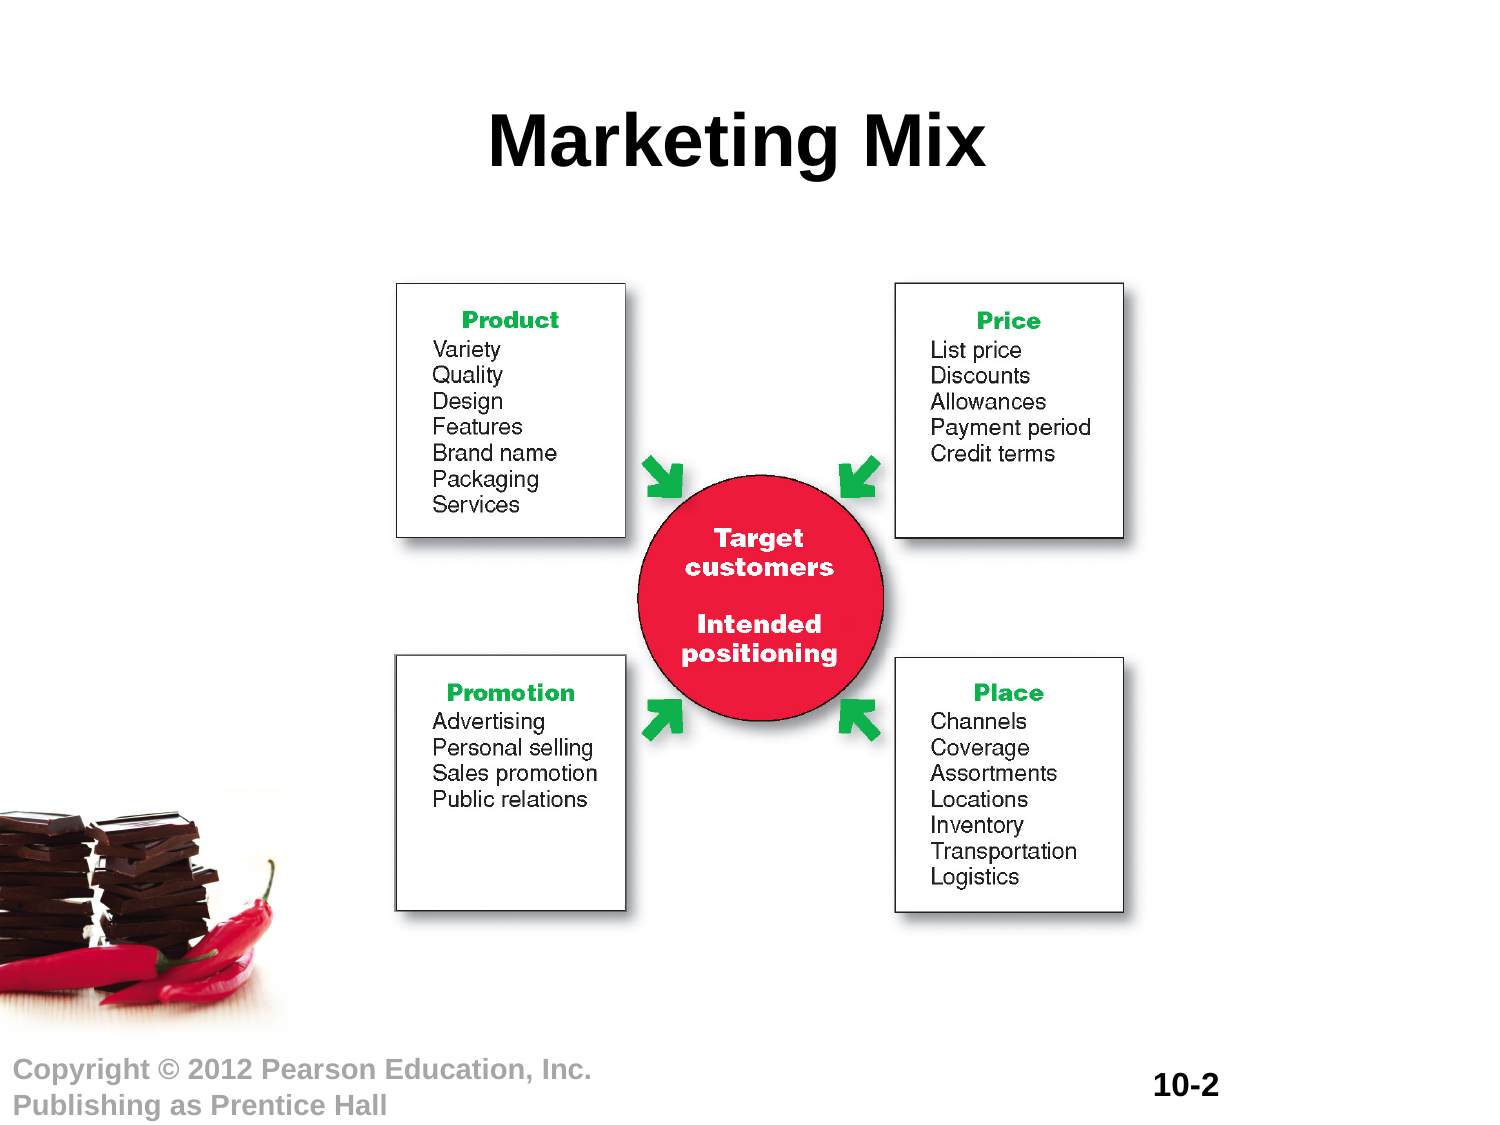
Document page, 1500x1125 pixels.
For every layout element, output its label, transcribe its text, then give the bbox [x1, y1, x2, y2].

picture [387, 274, 1150, 938]
text_box Marketing Mix [99, 50, 1375, 238]
picture [0, 789, 300, 1039]
